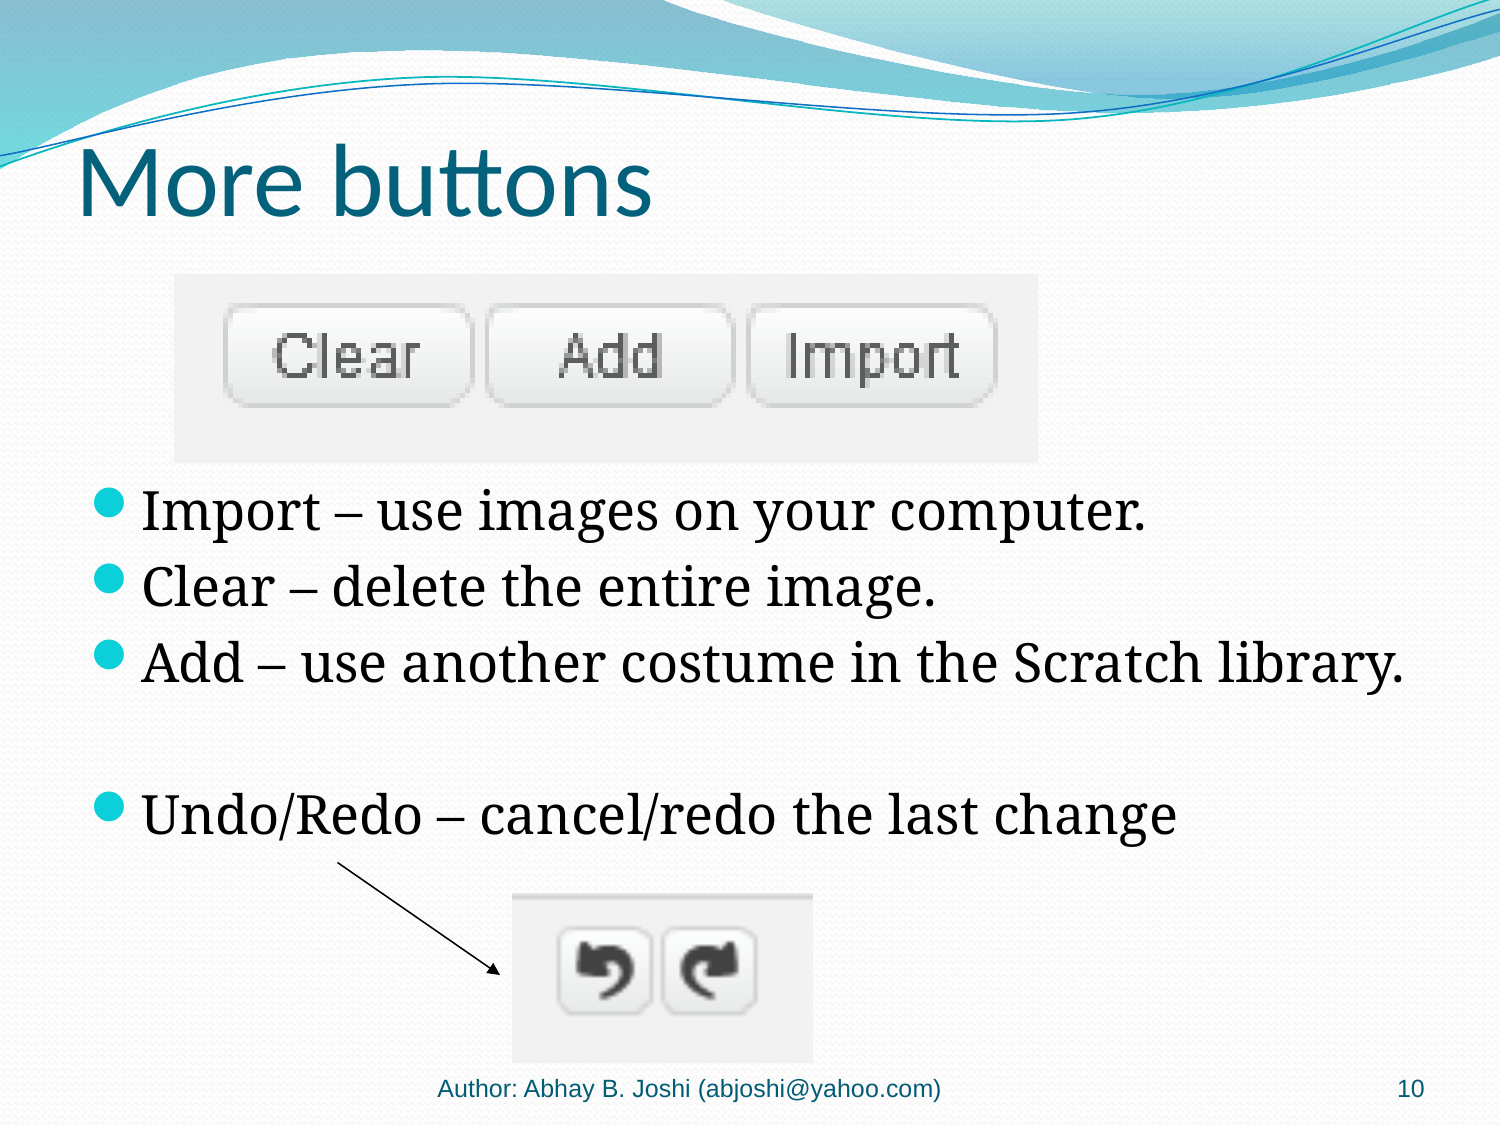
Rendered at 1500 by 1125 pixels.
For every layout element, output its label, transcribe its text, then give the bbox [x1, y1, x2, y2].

slide_number 10 [1299, 1042, 1425, 1103]
picture [512, 892, 813, 1063]
text_box [337, 862, 500, 976]
title More buttons [75, 50, 1425, 238]
list Import – use images on your computer. Clear – delete the entire image. Add – use another costume in the Scratch library. Undo/Redo – cancel/redo the last change [75, 317, 1425, 1038]
picture [174, 274, 1038, 463]
footer Author: Abhay B. Joshi (abjoshi@yahoo.com) [437, 1042, 988, 1103]
